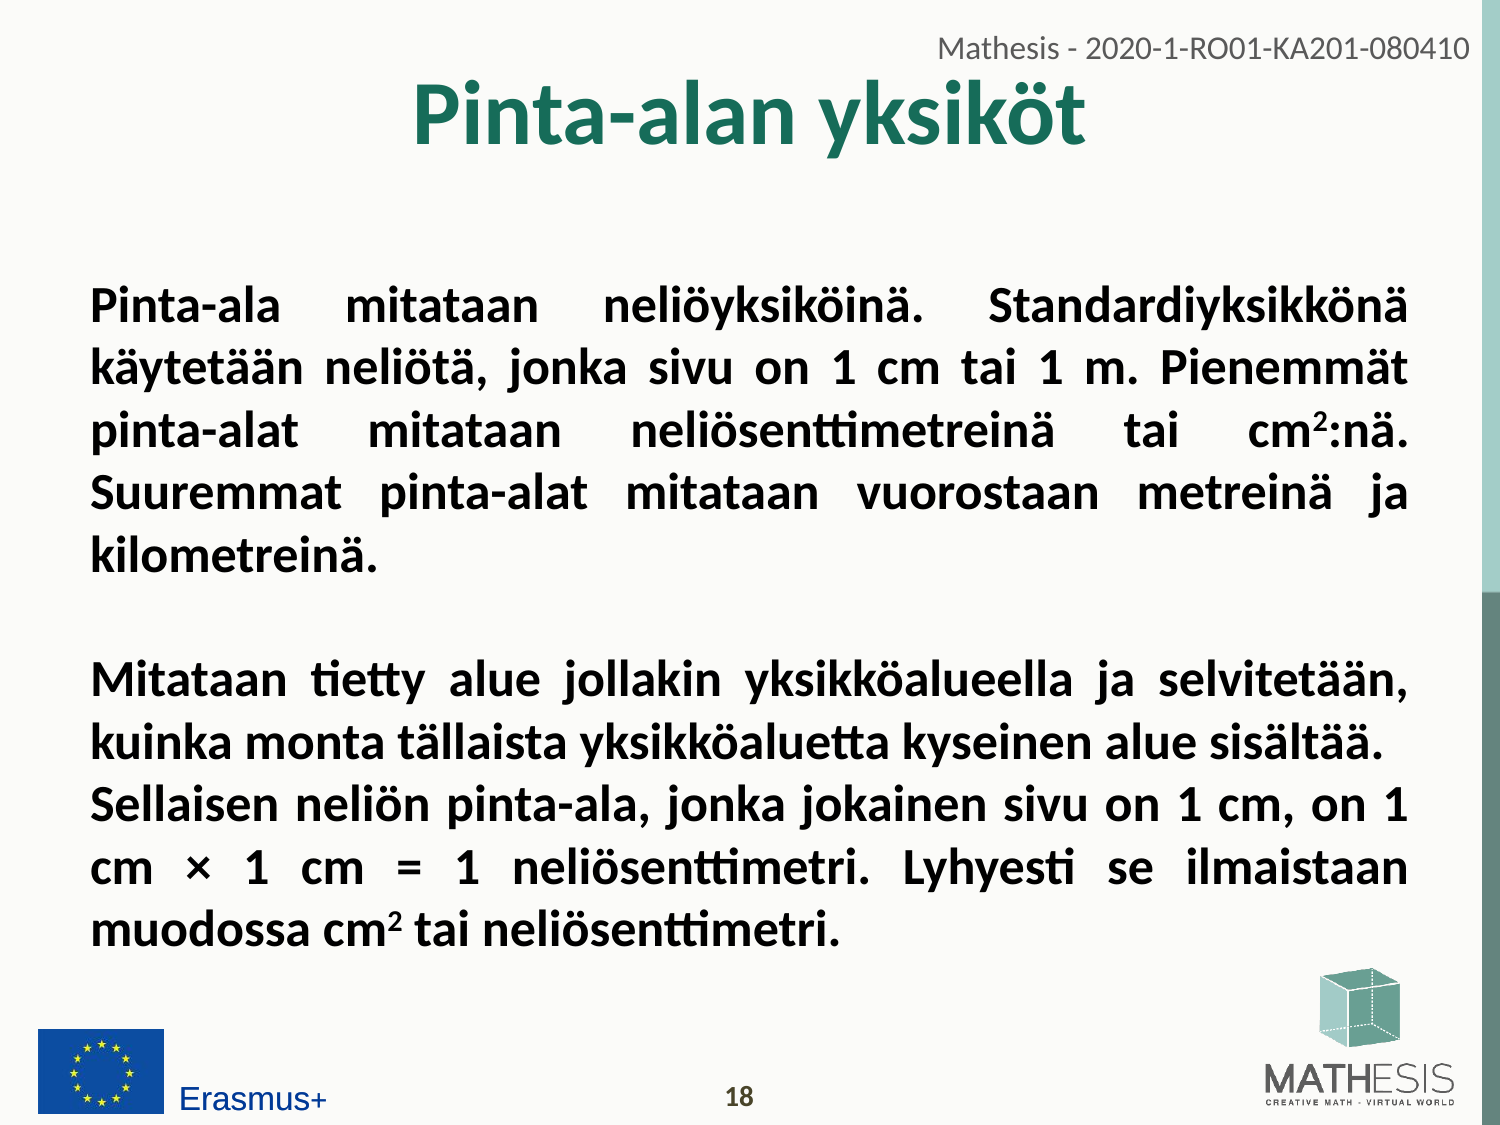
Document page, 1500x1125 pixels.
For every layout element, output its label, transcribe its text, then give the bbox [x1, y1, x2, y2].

picture [38, 1029, 164, 1114]
title Pinta-alan yksiköt [75, 45, 1425, 233]
list Pinta-ala mitataan neliöyksiköinä. Standardiyksikkönä käytetään neliötä, jonka sivu on 1 cm tai 1 m. Pienemmät pinta-alat mitataan neliösenttimetreinä tai cm2:nä. Suuremmat pinta-alat mitataan vuorostaan metreinä ja kilometreinä. Mitataan tietty alue jollakin yksikköalueella ja selvitetään, kuinka monta tällaista yksikköaluetta kyseinen alue sisältää. Sellaisen neliön pinta-ala, jonka jokainen sivu on 1 cm, on 1 cm × 1 cm = 1 neliösenttimetri. Lyhyesti se ilmaistaan muodossa cm2 tai neliösenttimetri. [75, 262, 1425, 1005]
